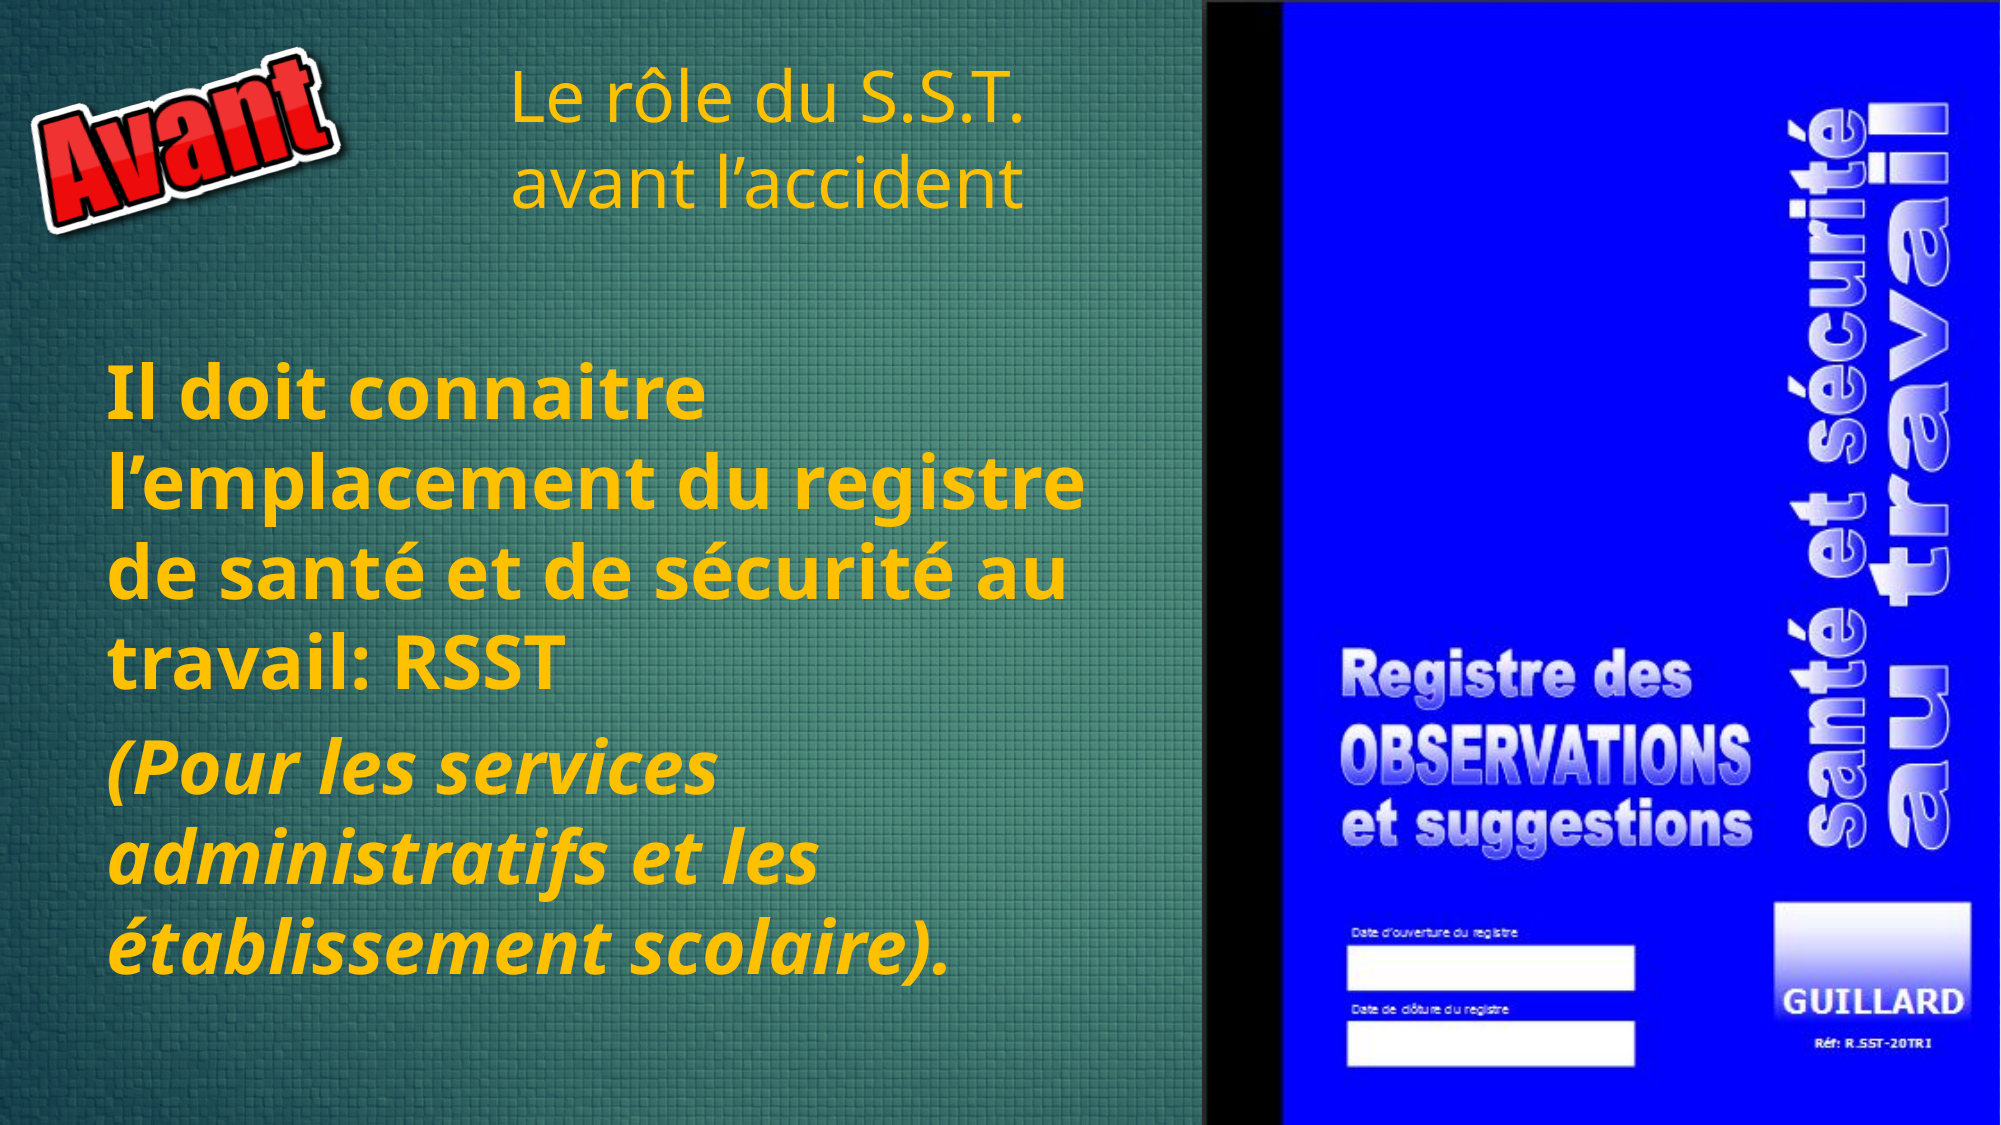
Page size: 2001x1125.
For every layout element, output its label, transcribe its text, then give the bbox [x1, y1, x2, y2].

picture [1, 0, 366, 270]
picture [1202, 0, 2000, 1125]
text_box Il doit connaitre l’emplacement du registre de santé et de sécurité au travail: RSST (Pour les services administratifs et les établissement scolaire). [92, 232, 1129, 975]
text_box Le rôle du S.S.T. avant l’accident [351, 43, 1196, 232]
